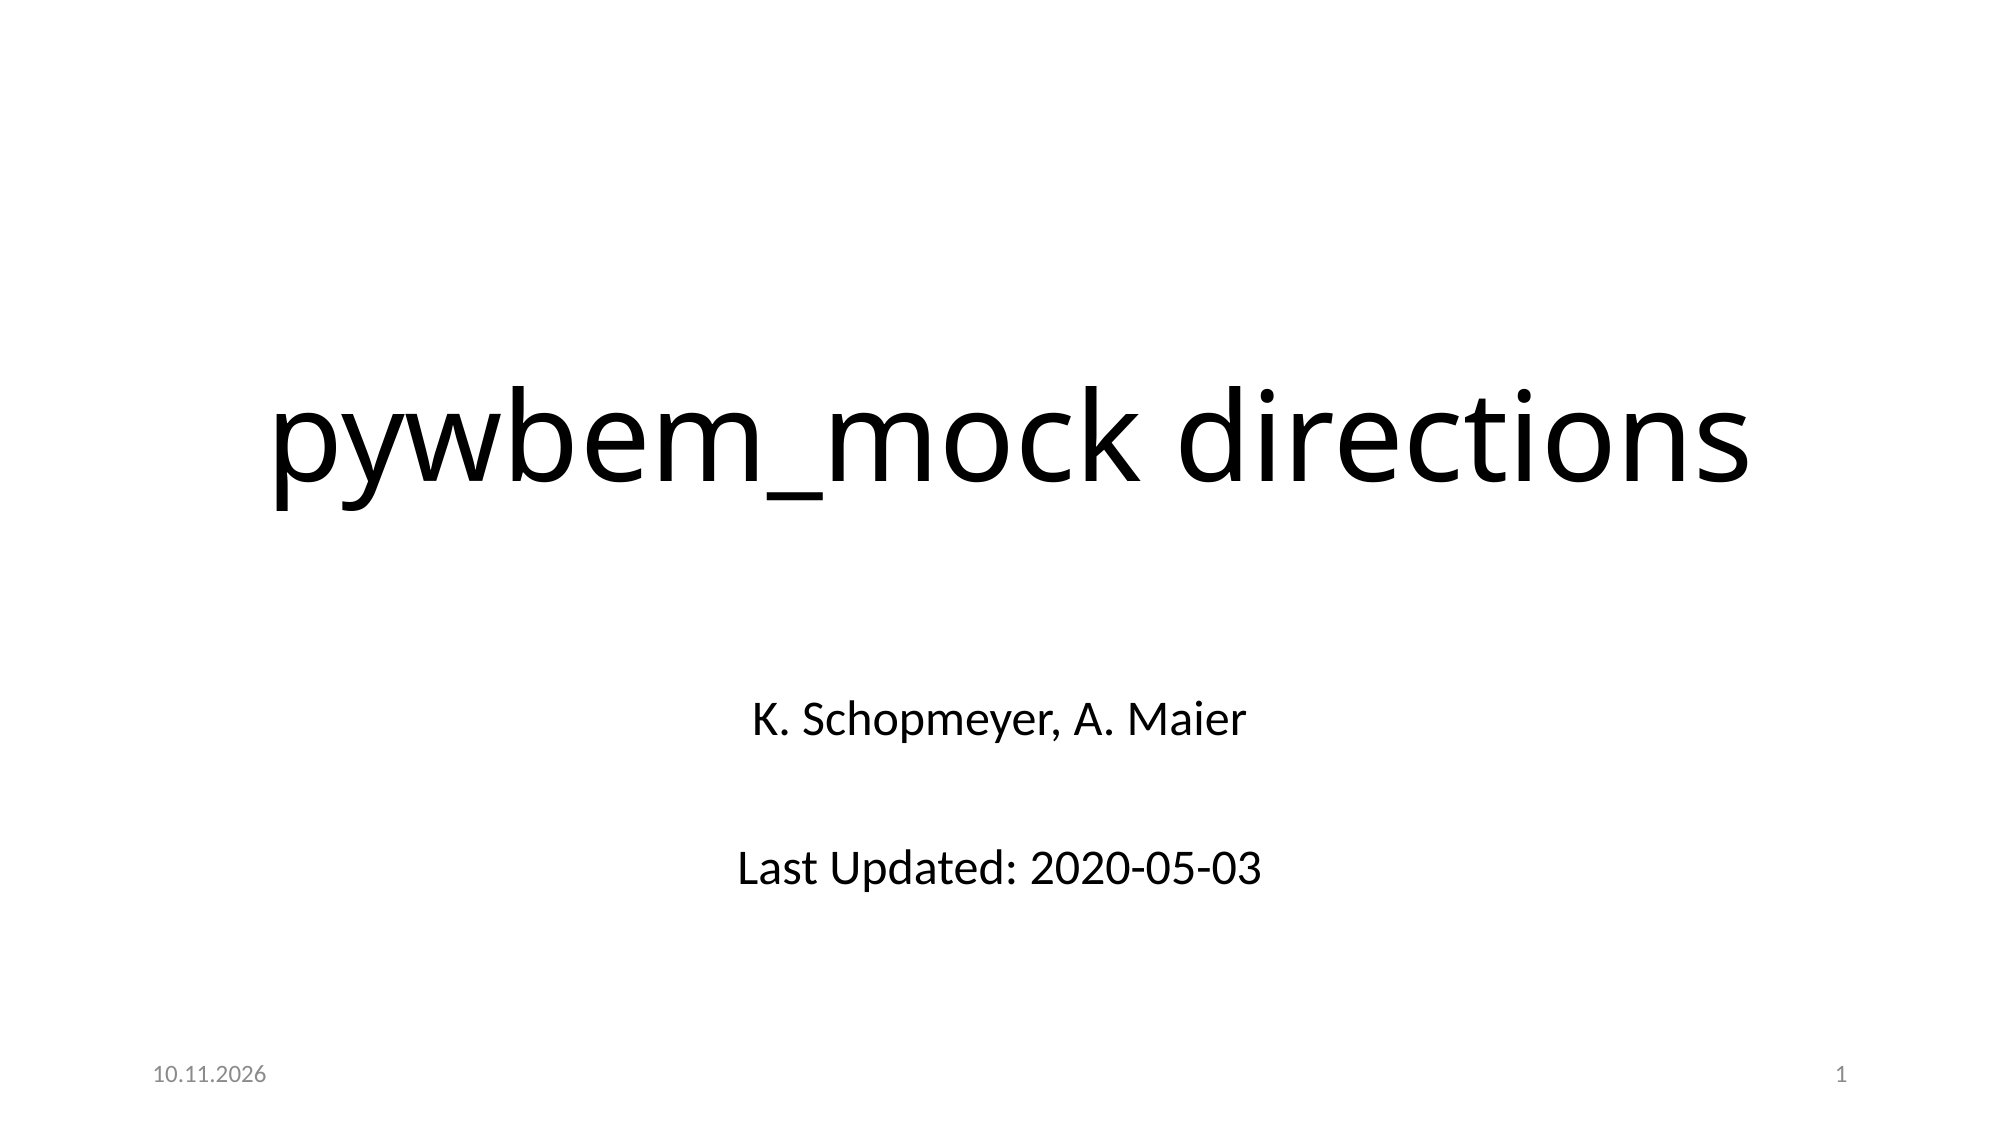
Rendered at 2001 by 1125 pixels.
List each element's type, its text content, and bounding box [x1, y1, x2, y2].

subtitle K. Schopmeyer, A. Maier Last Updated: 2020-05-03 [249, 684, 1750, 1050]
title pywbem_mock directions [74, 246, 1947, 516]
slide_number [137, 1042, 588, 1103]
slide_number 1 [1412, 1042, 1863, 1103]
